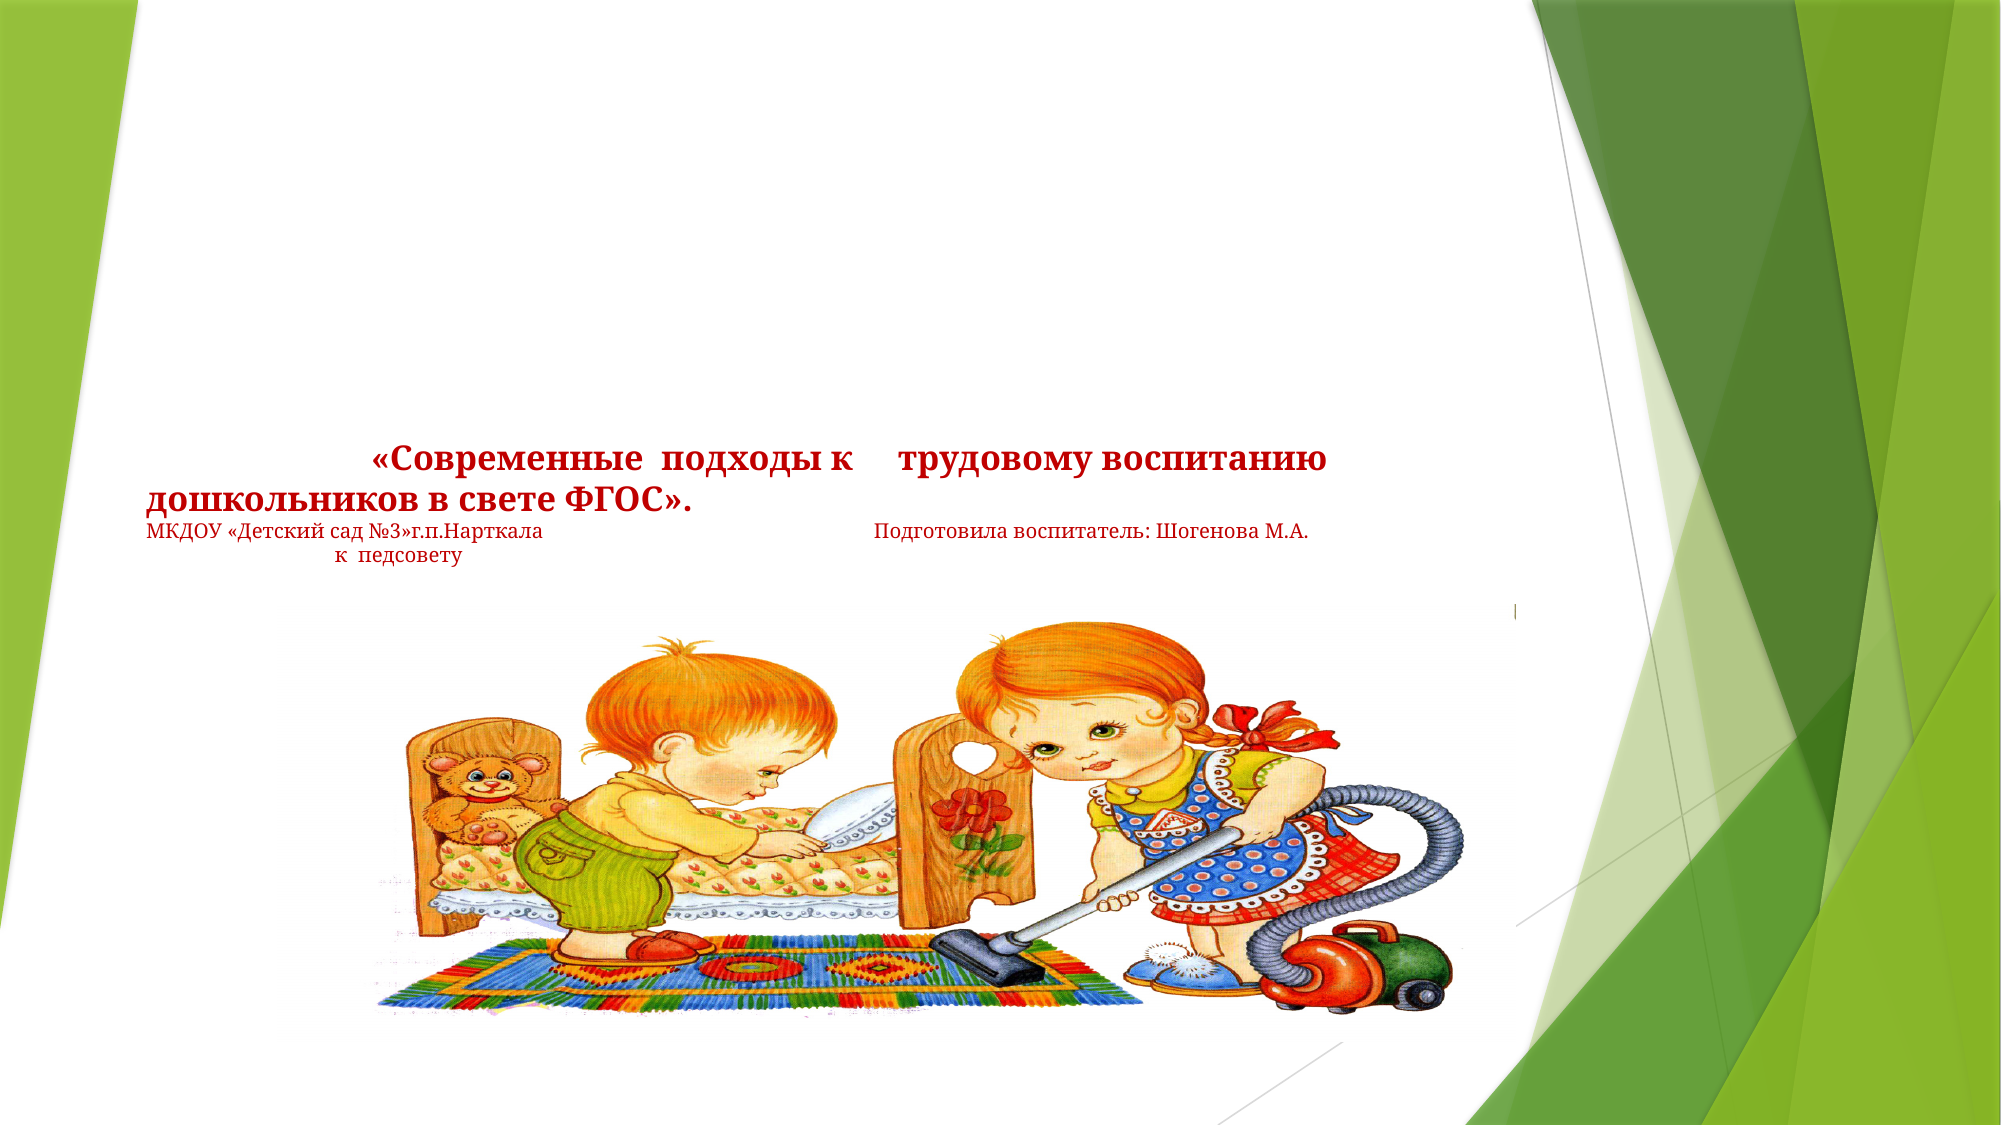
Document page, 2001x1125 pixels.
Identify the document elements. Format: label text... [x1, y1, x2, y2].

title «Современные подходы к трудовому воспитанию дошкольников в свете ФГОС». МКДОУ «Детский сад №3»г.п.Нарткала Подготовила воспитатель: Шогенова М.А. к педсовету [130, 90, 1562, 575]
picture [277, 603, 1516, 1043]
